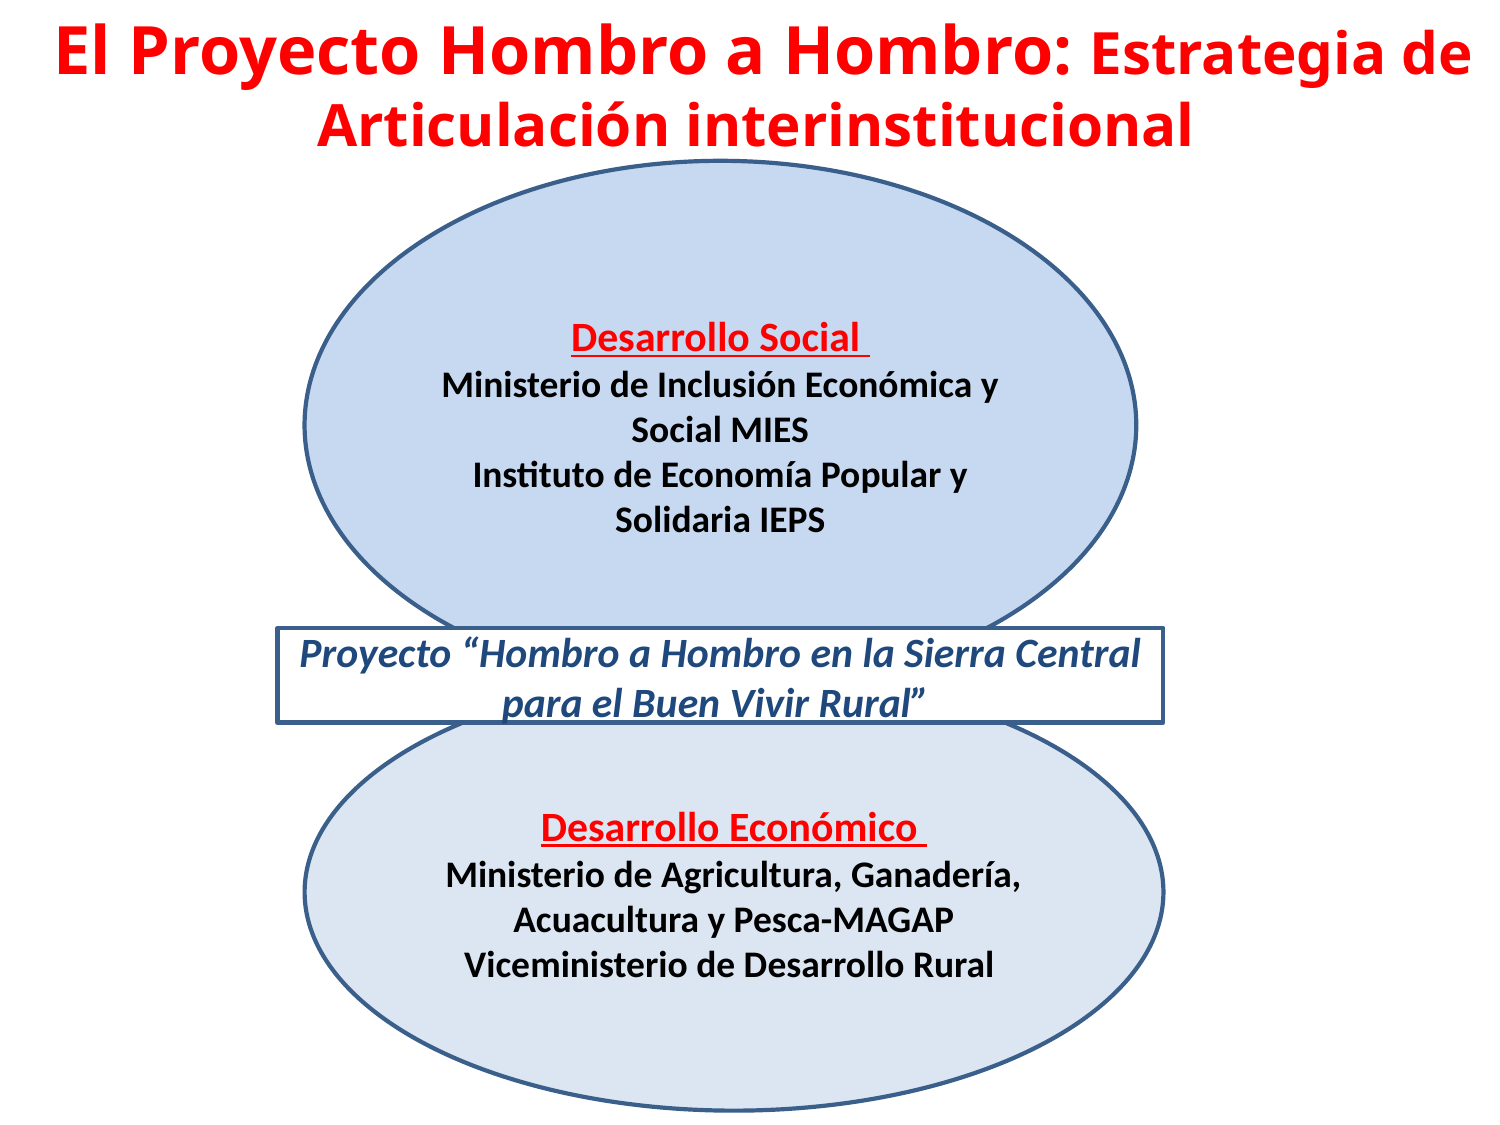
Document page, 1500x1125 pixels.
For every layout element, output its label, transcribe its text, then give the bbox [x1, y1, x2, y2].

text_box Proyecto “Hombro a Hombro en la Sierra Central para el Buen Vivir Rural” [275, 626, 1165, 725]
text_box Desarrollo Económico Ministerio de Agricultura, Ganadería, Acuacultura y Pesca-MAGAP Viceministerio de Desarrollo Rural [302, 725, 1166, 1113]
text_box Desarrollo Social Ministerio de Inclusión Económica y Social MIES Instituto de Economía Popular y Solidaria IEPS [302, 158, 1139, 626]
title El Proyecto Hombro a Hombro: Estrategia de Articulación interinstitucional [31, 0, 1496, 166]
